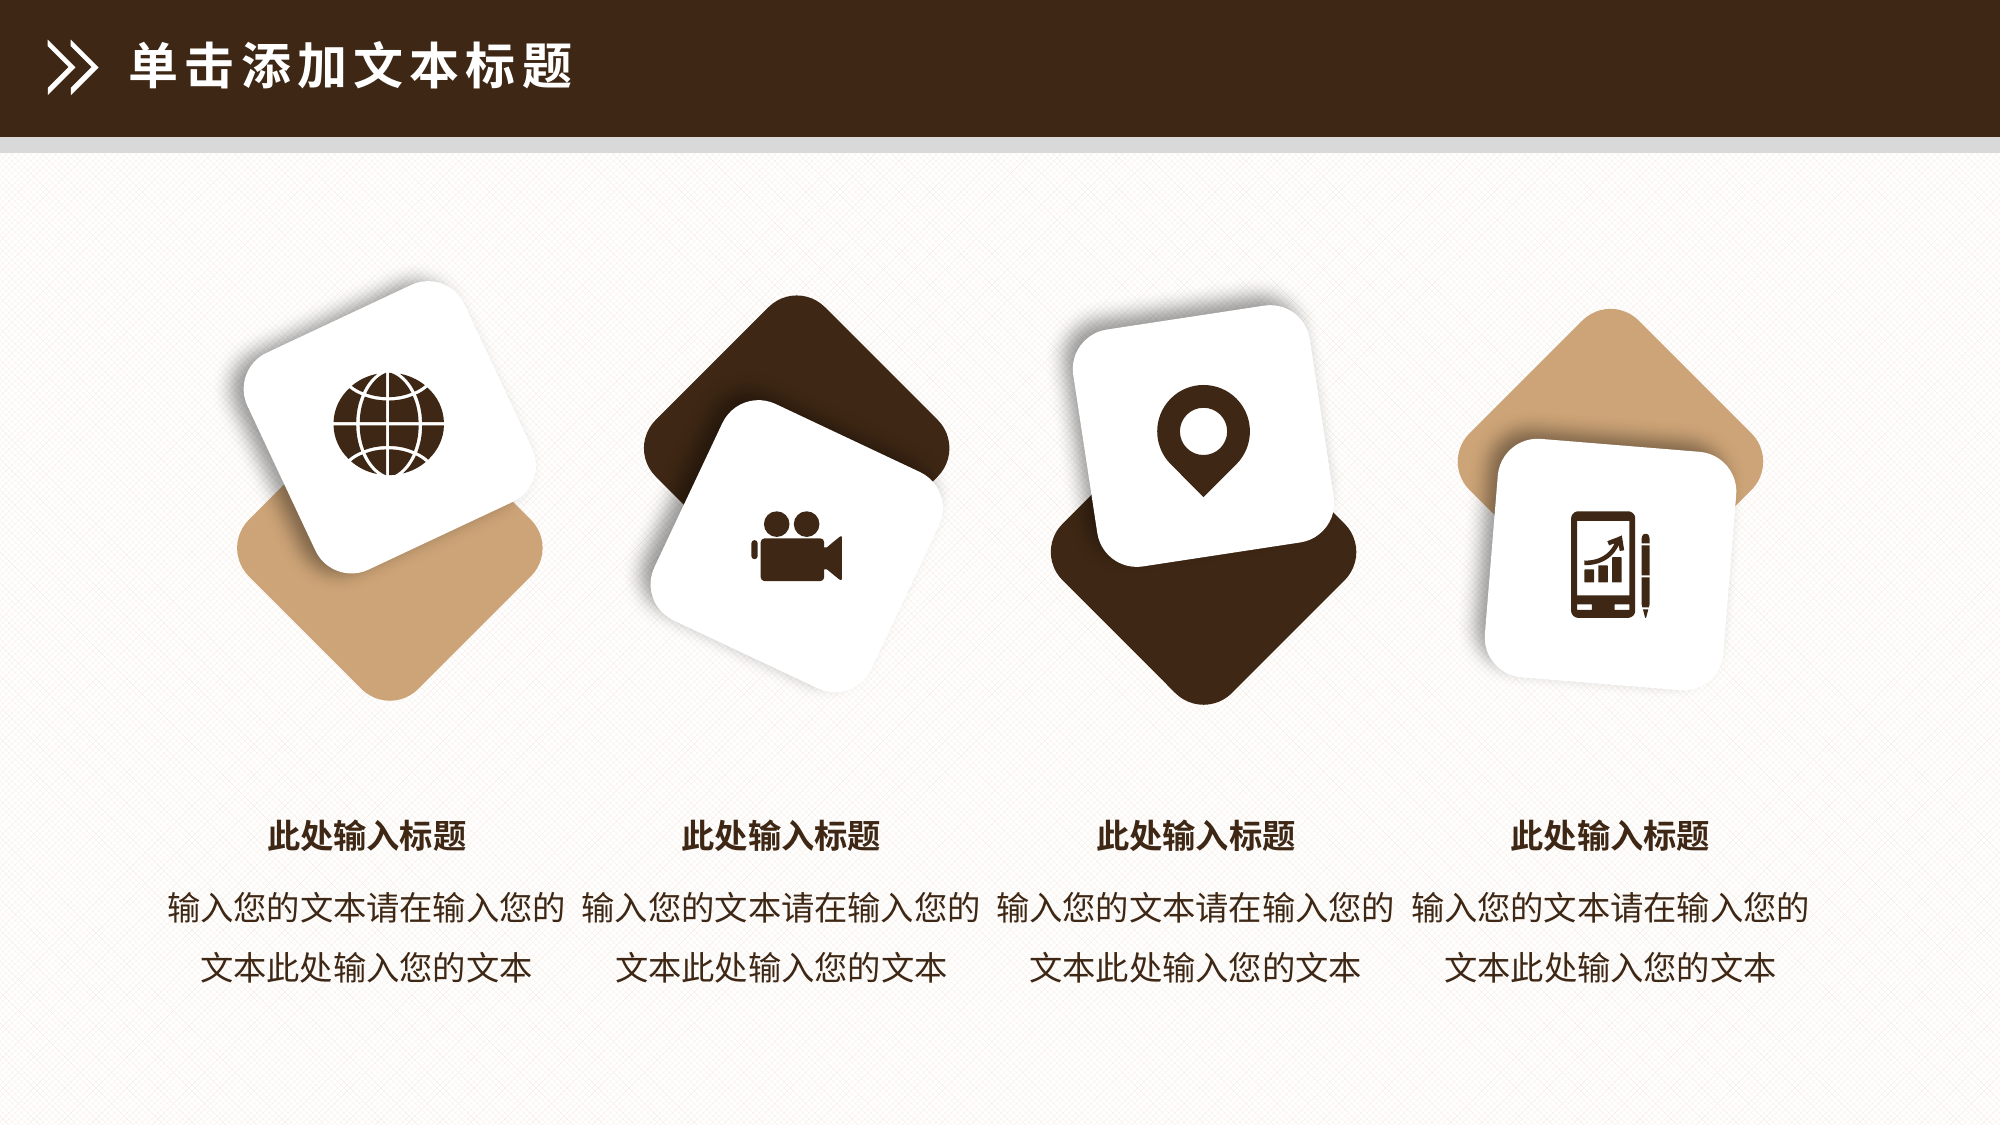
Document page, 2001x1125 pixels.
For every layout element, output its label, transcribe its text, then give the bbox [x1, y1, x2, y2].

text_box [237, 503, 543, 701]
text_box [1083, 316, 1324, 556]
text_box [1490, 444, 1731, 685]
text_box 此处输入标题 输入您的文本请在输入您的文本此处输入您的文本 [564, 787, 979, 993]
text_box 单击添加文本标题 [113, 26, 588, 102]
text_box [0, 0, 2000, 136]
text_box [270, 307, 510, 548]
text_box [1457, 308, 1764, 504]
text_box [28, 47, 91, 88]
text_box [676, 426, 917, 666]
text_box [643, 295, 950, 485]
text_box [1050, 513, 1357, 705]
text_box 此处输入标题 输入您的文本请在输入您的文本此处输入您的文本 [1393, 787, 1827, 993]
text_box 此处输入标题 输入您的文本请在输入您的文本此处输入您的文本 [979, 787, 1393, 993]
text_box [0, 136, 2000, 154]
text_box 此处输入标题 输入您的文本请在输入您的文本此处输入您的文本 [150, 787, 564, 993]
